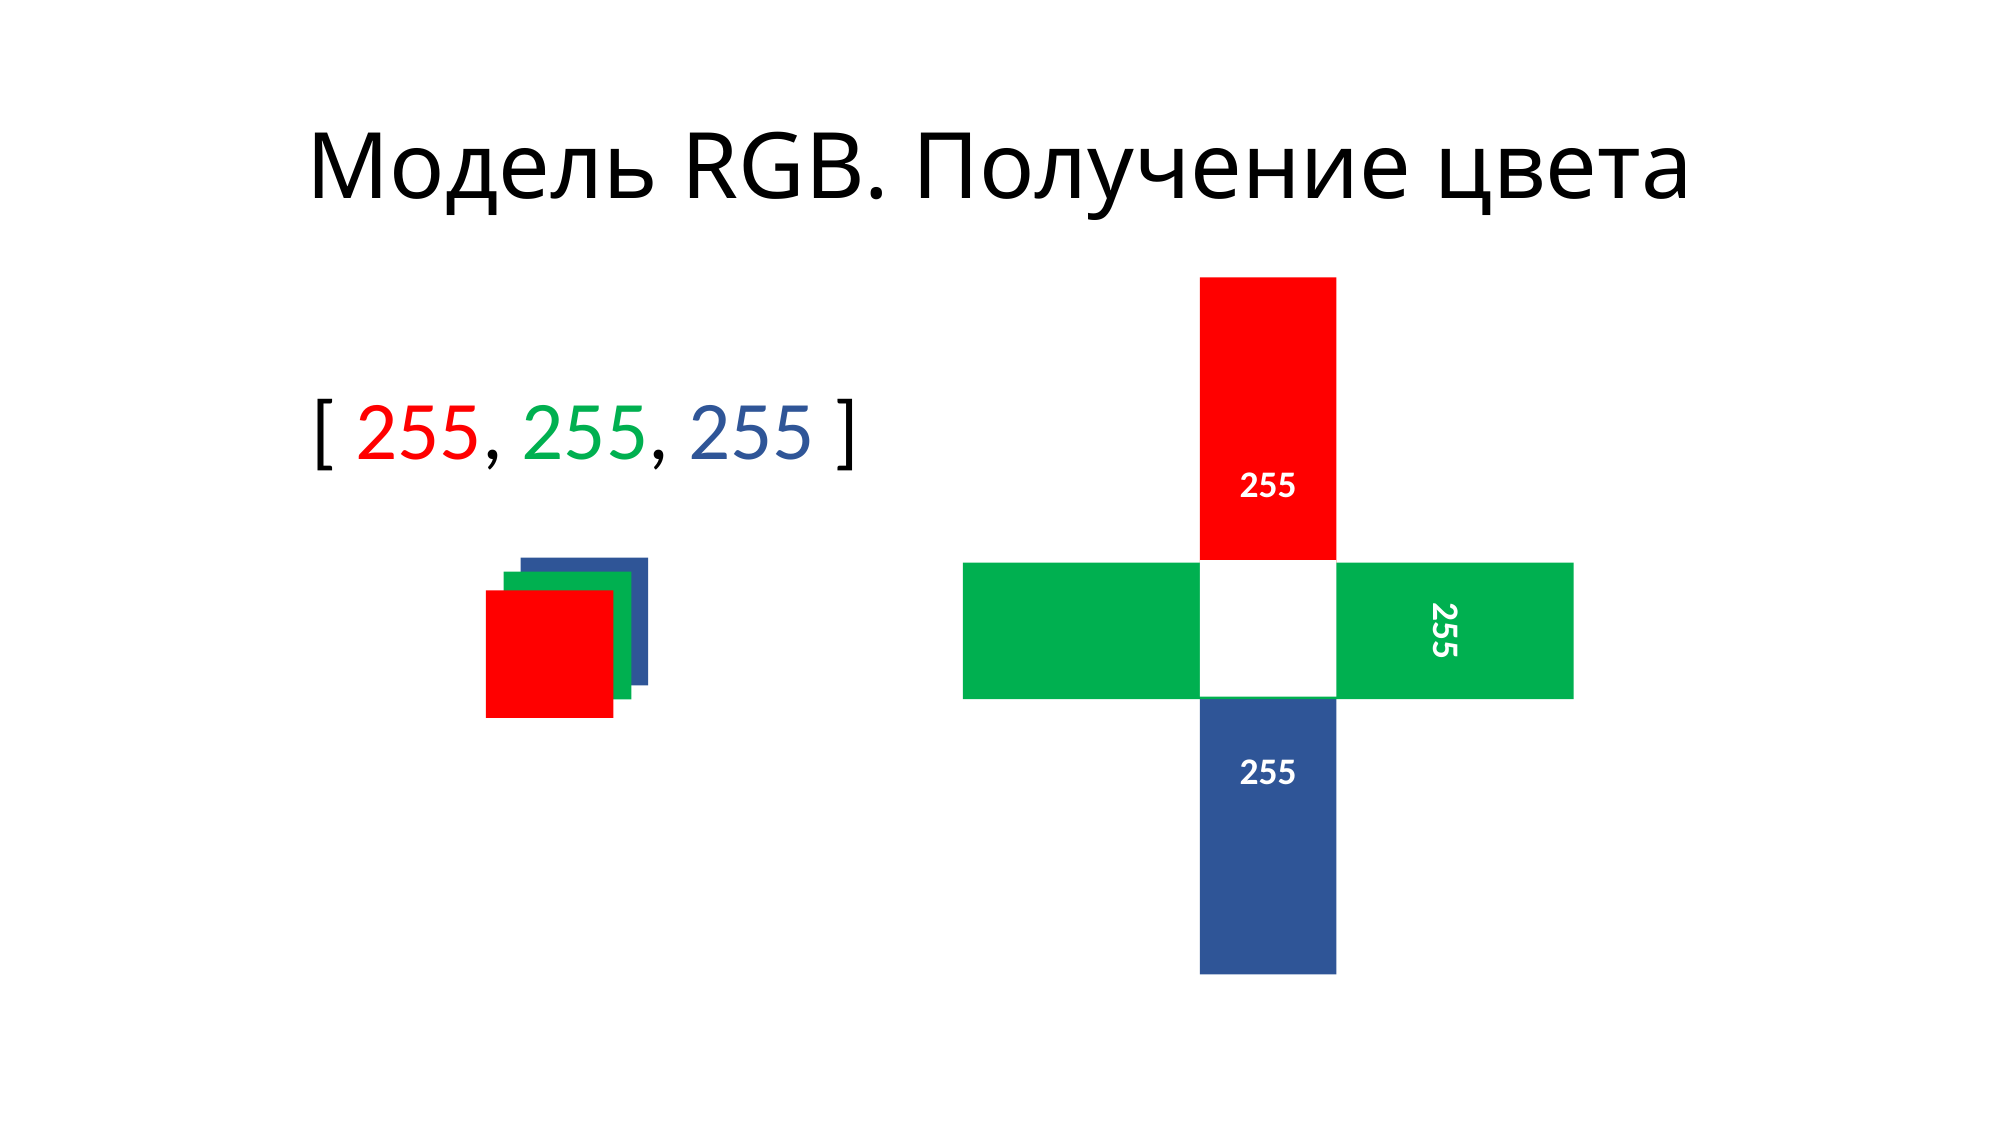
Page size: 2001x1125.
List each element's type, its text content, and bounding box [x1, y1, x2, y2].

text_box [485, 589, 614, 719]
text_box 255 [1199, 276, 1337, 559]
text_box 255 [1199, 700, 1337, 975]
text_box [519, 557, 649, 686]
text_box 255 [962, 561, 1575, 700]
title Модель RGB. Получение цвета [137, 59, 1863, 278]
text_box [ 255, 255, 255 ] [296, 368, 875, 484]
text_box [503, 571, 632, 700]
text_box [1199, 559, 1337, 698]
